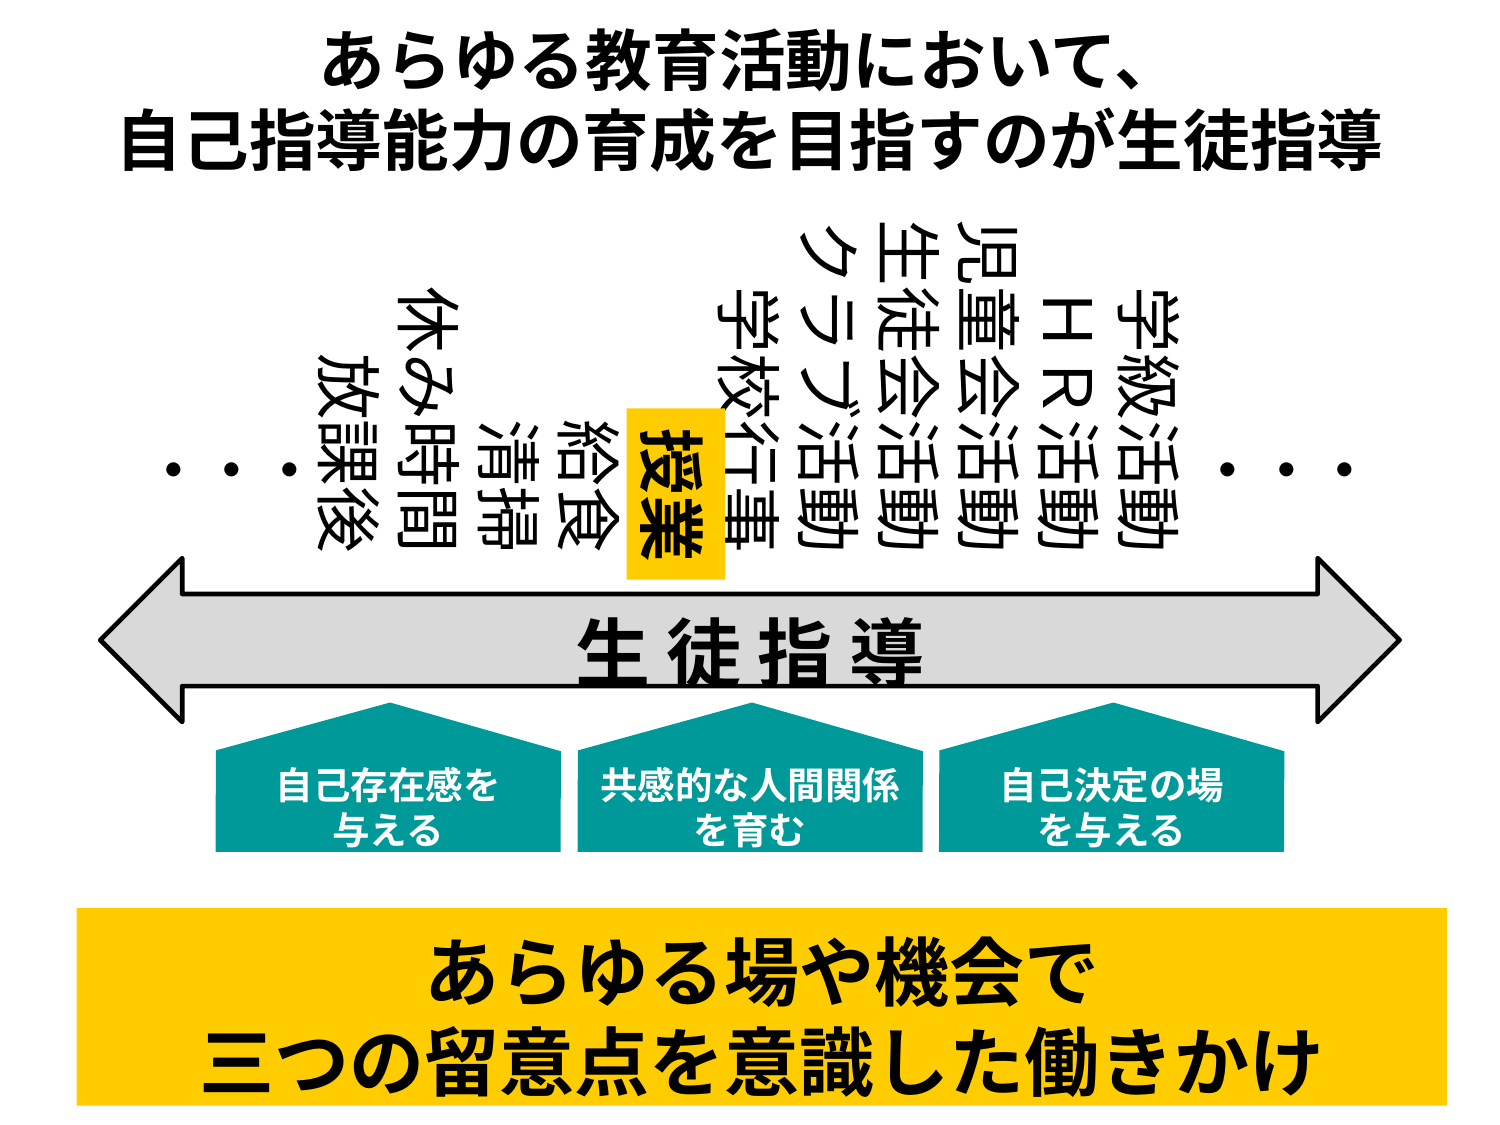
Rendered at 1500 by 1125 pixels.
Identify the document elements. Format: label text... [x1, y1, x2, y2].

text_box ・ ・ ・ 学級活動 ＨＲ活動 児童会活動 生徒会活動 クラブ活動 学校行事 授業 給食 清掃 休み時間 放課後 ・ ・ ・ [0, 179, 1500, 570]
text_box 共感的な人間関係 を育む [575, 700, 926, 854]
text_box 授業 [626, 408, 726, 580]
text_box あらゆる場や機会で 三つの留意点を意識した働きかけ [76, 908, 1447, 1106]
text_box 生徒指導 [98, 556, 1402, 724]
text_box 自己決定の場 を与える [936, 700, 1287, 854]
text_box あらゆる教育活動において、 自己指導能力の育成を目指すのが生徒指導 [0, 0, 1500, 179]
text_box 自己存在感を 与える [213, 700, 564, 854]
